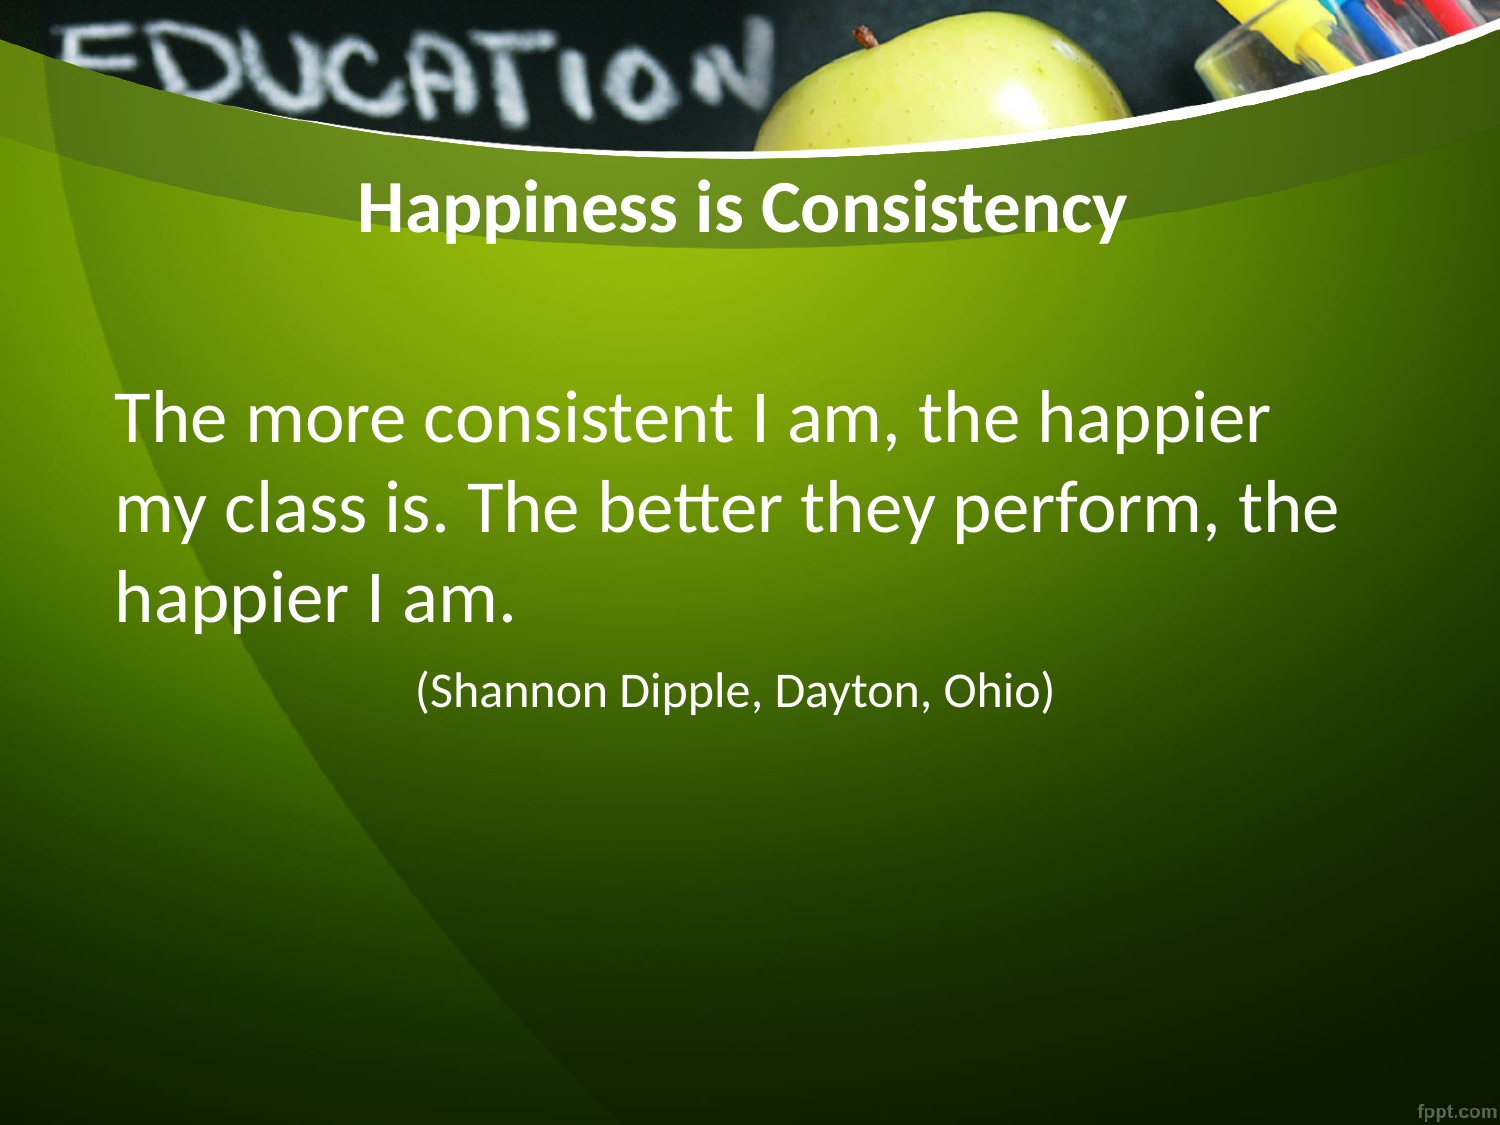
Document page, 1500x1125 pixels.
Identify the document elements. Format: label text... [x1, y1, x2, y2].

list Happiness is Consistency The more consistent I am, the happier my class is. The better they perform, the happier I am. (Shannon Dipple, Dayton, Ohio) [99, 149, 1388, 1027]
picture [0, 0, 1500, 1125]
